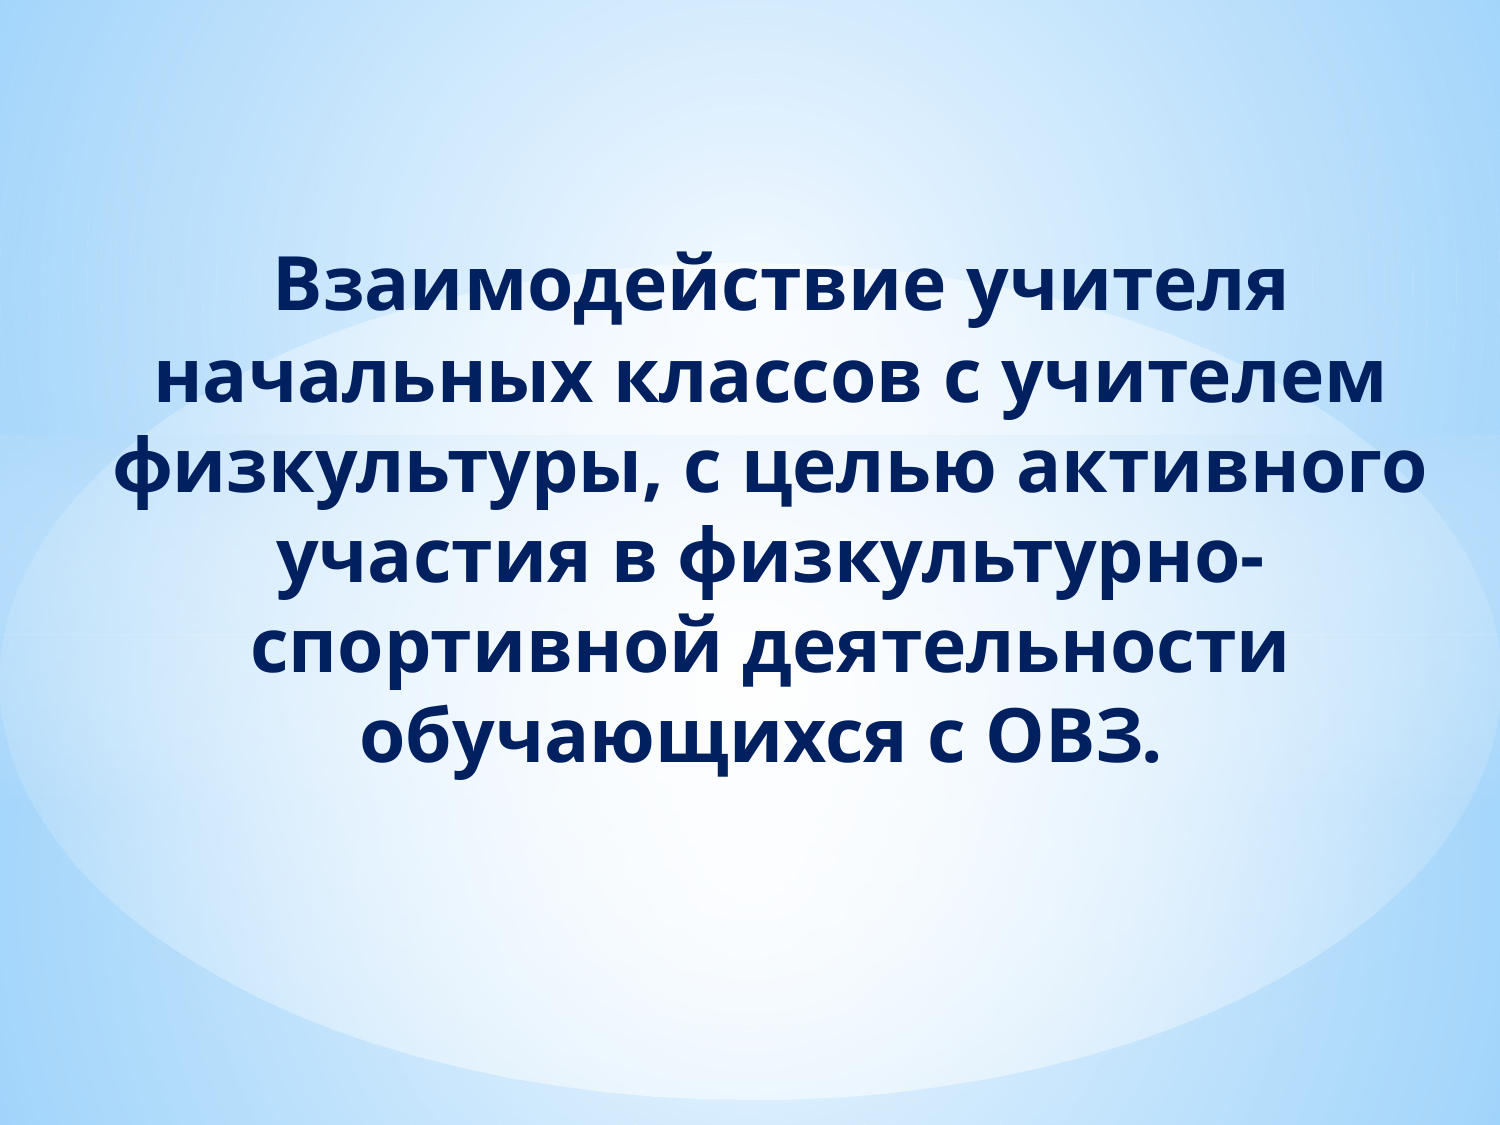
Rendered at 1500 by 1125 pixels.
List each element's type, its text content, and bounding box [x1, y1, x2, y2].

title Взаимодействие учителя начальных классов с учителем физкультуры, с целью активного участия в физкультурно-спортивной деятельности обучающихся с ОВЗ. [64, 219, 1447, 1012]
